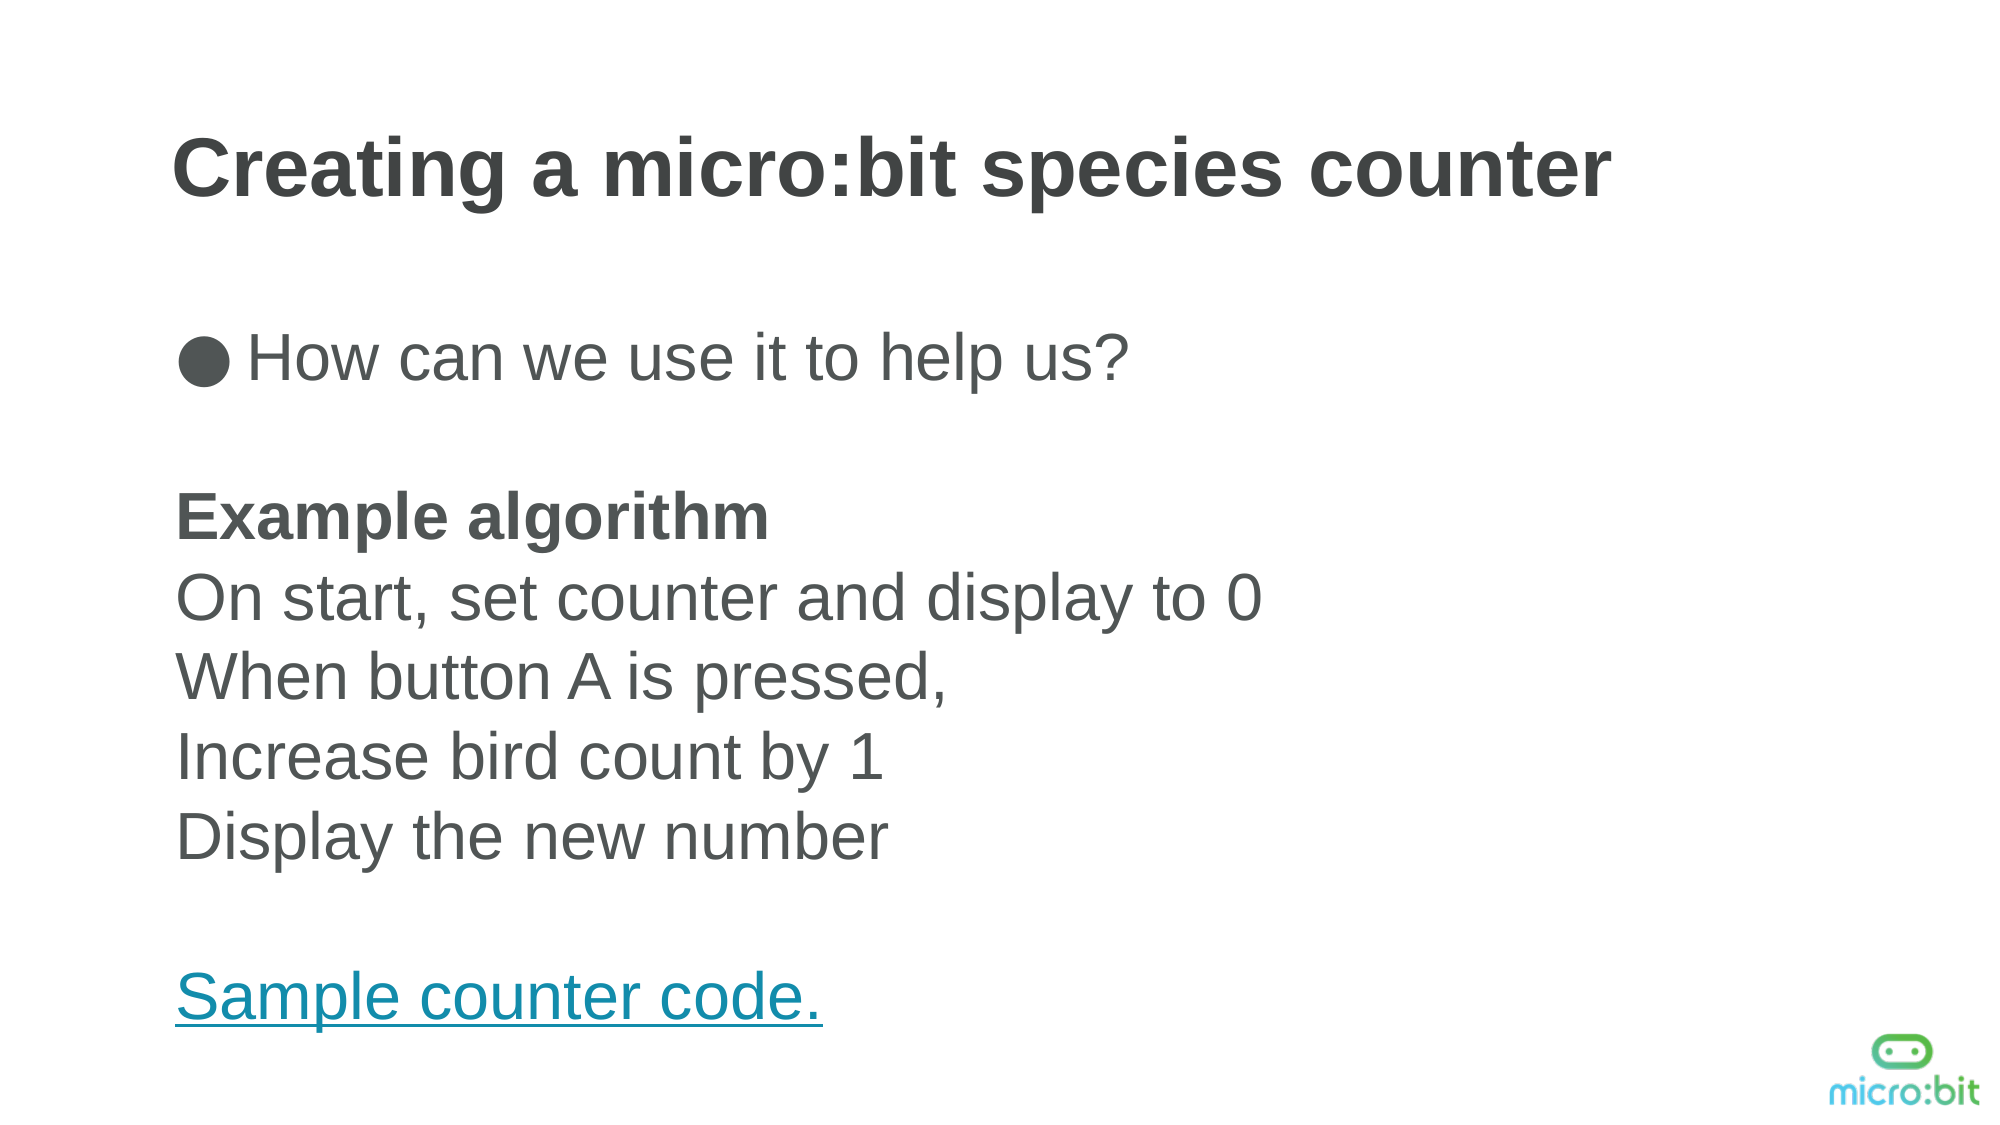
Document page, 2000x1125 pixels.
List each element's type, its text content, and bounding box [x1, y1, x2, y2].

text_box Creating a micro:bit species counter How can we use it to help us? Example algorithm On start, set counter and display to 0 When button A is pressed, Increase bird count by 1 Display the new number Sample counter code. [156, 105, 1908, 929]
picture [1829, 1029, 1980, 1106]
